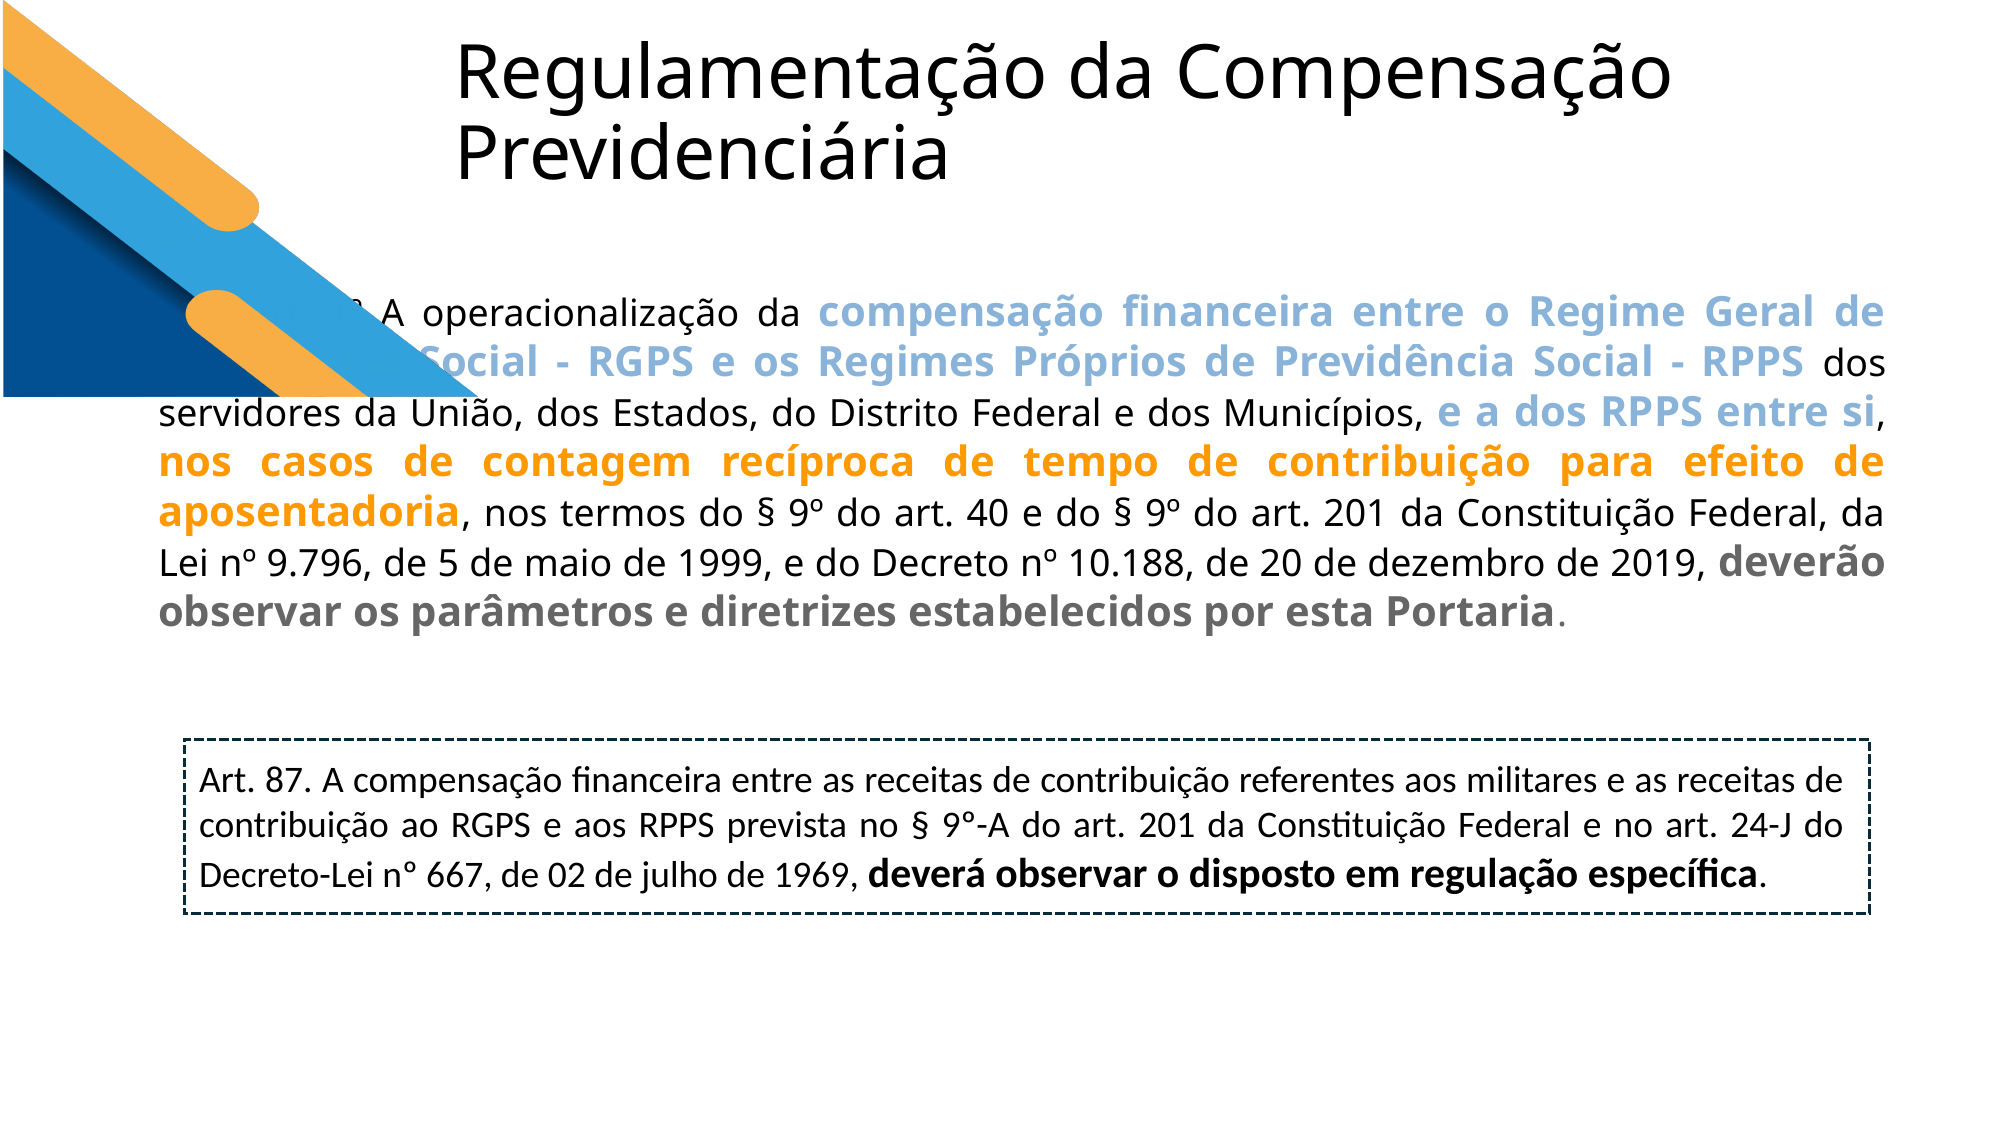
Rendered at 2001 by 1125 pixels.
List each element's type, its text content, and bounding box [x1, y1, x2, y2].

text_box [183, 738, 1871, 915]
text_box [2, 0, 478, 397]
text_box Art. 1º A operacionalização da compensação financeira entre o Regime Geral de Previdência Social - RGPS e os Regimes Próprios de Previdência Social - RPPS dos servidores da União, dos Estados, do Distrito Federal e dos Municípios, e a dos RPPS entre si, nos casos de contagem recíproca de tempo de contribuição para efeito de aposentadoria, nos termos do § 9º do art. 40 e do § 9º do art. 201 da Constituição Federal, da Lei nº 9.796, de 5 de maio de 1999, e do Decreto nº 10.188, de 20 de dezembro de 2019, deverão observar os parâmetros e diretrizes estabelecidos por esta Portaria. [143, 277, 1901, 643]
title Regulamentação da Compensação Previdenciária [478, 13, 2000, 139]
